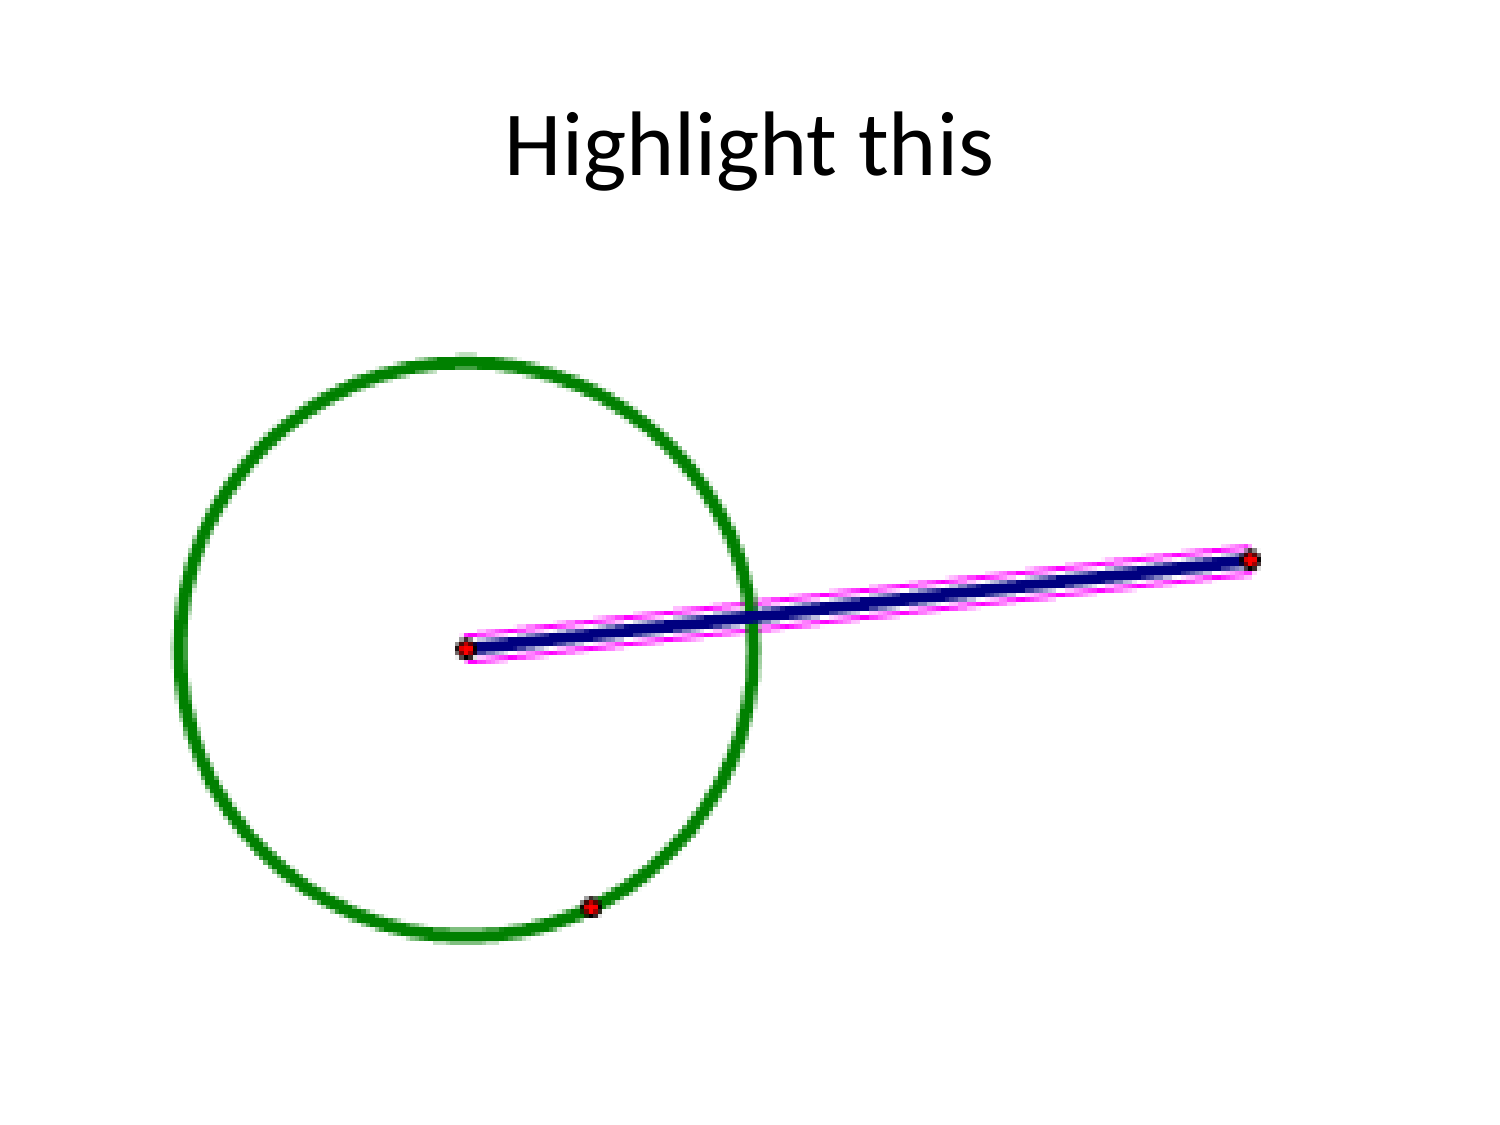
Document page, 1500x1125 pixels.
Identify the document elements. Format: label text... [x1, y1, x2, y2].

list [99, 219, 1401, 1048]
title Highlight this [75, 45, 1425, 233]
